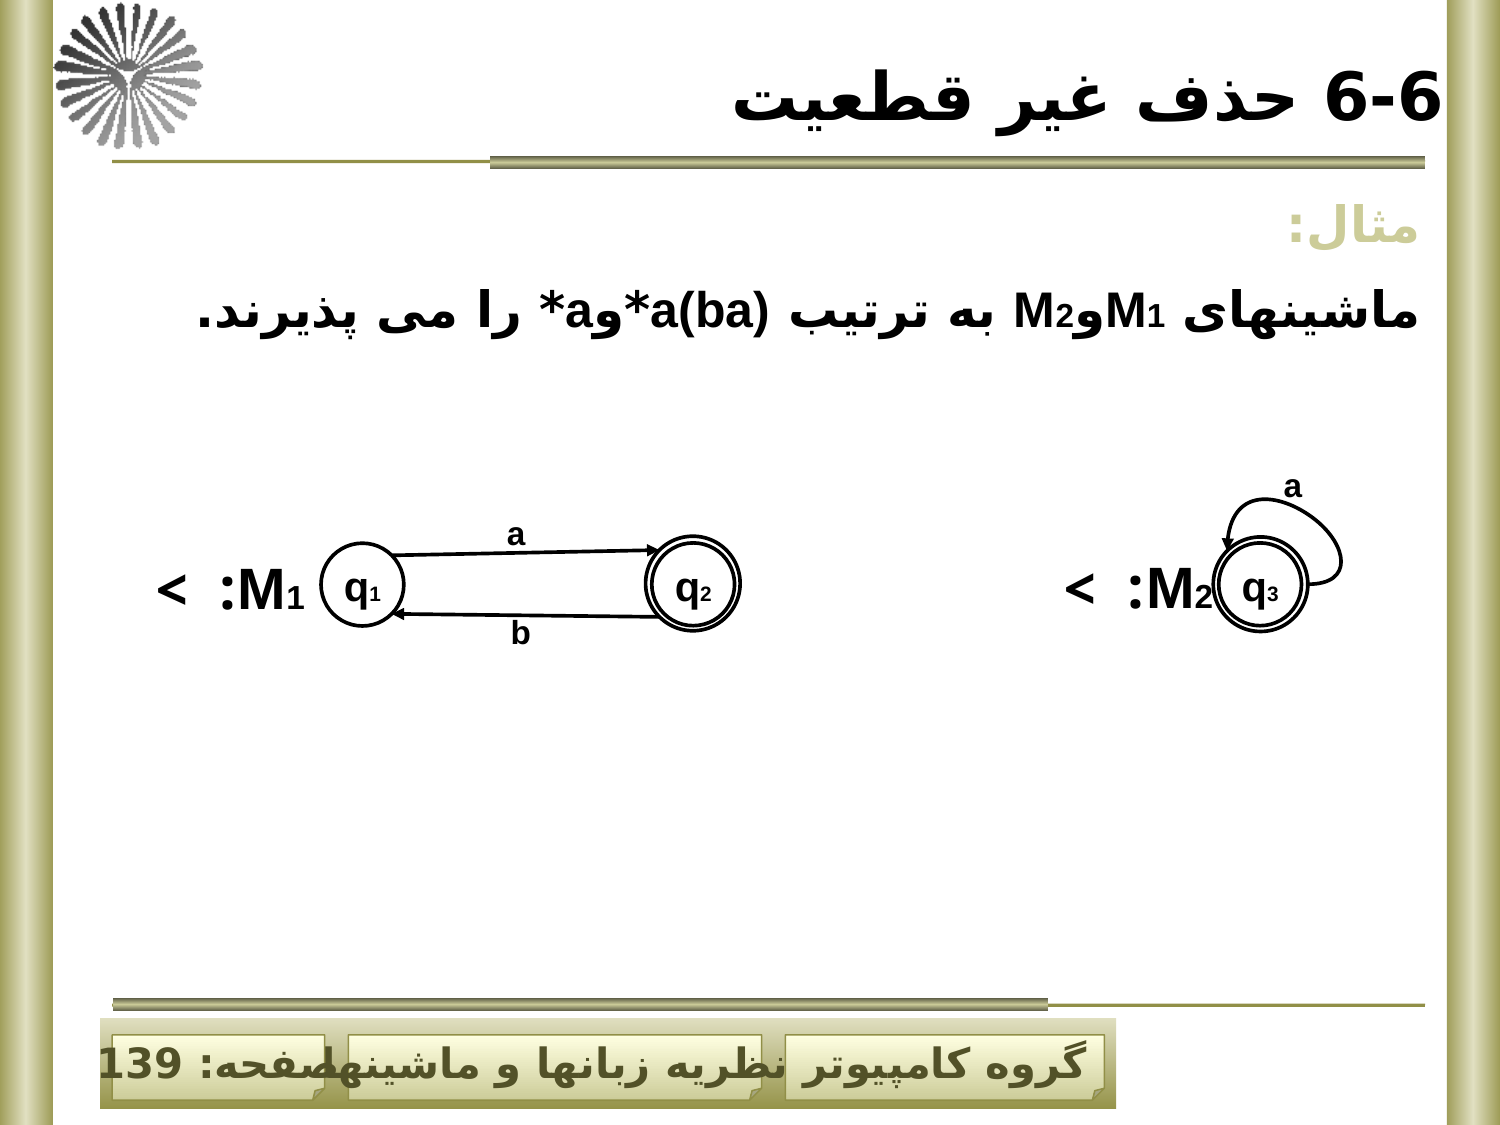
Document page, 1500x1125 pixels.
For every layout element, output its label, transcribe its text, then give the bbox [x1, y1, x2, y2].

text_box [131, 455, 1318, 660]
text_box 6-6 حذف غیر قطعیت [88, 46, 1459, 142]
text_box مثال: ماشینهای M1وM2 به ترتیب a(ba)*وa* را می پذیرند. [53, 184, 1436, 345]
